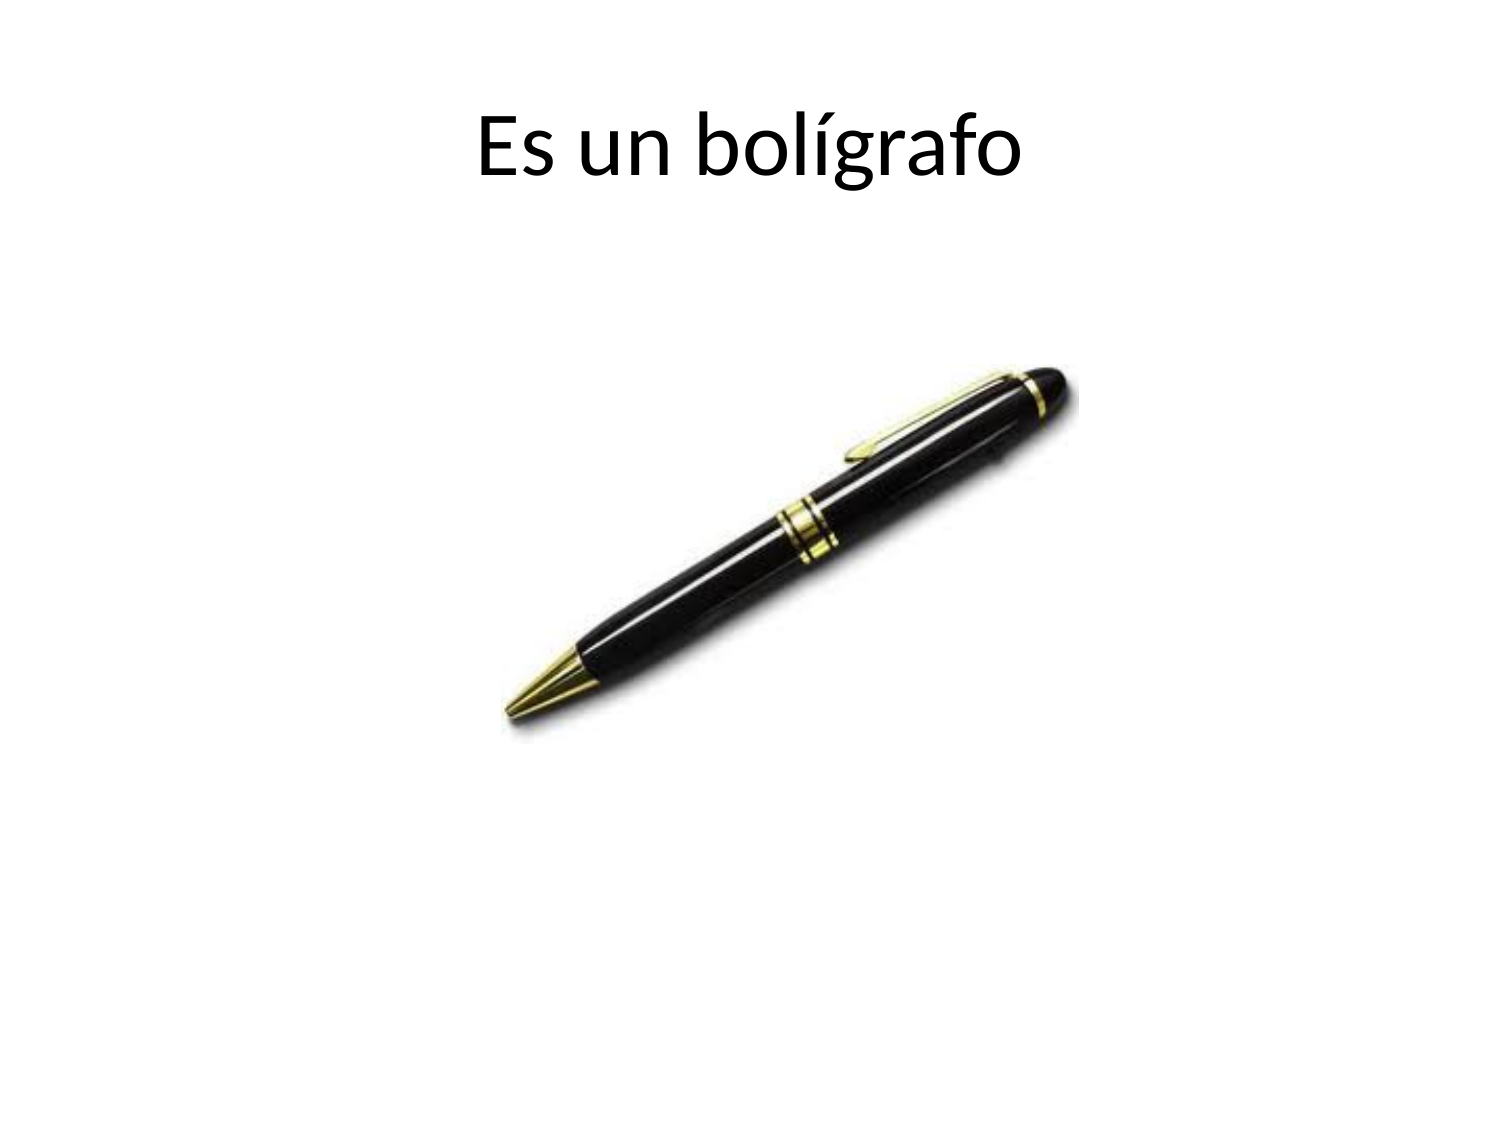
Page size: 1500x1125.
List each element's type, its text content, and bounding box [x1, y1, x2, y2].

picture [501, 364, 1079, 744]
title Es un bolígrafo [75, 45, 1425, 233]
